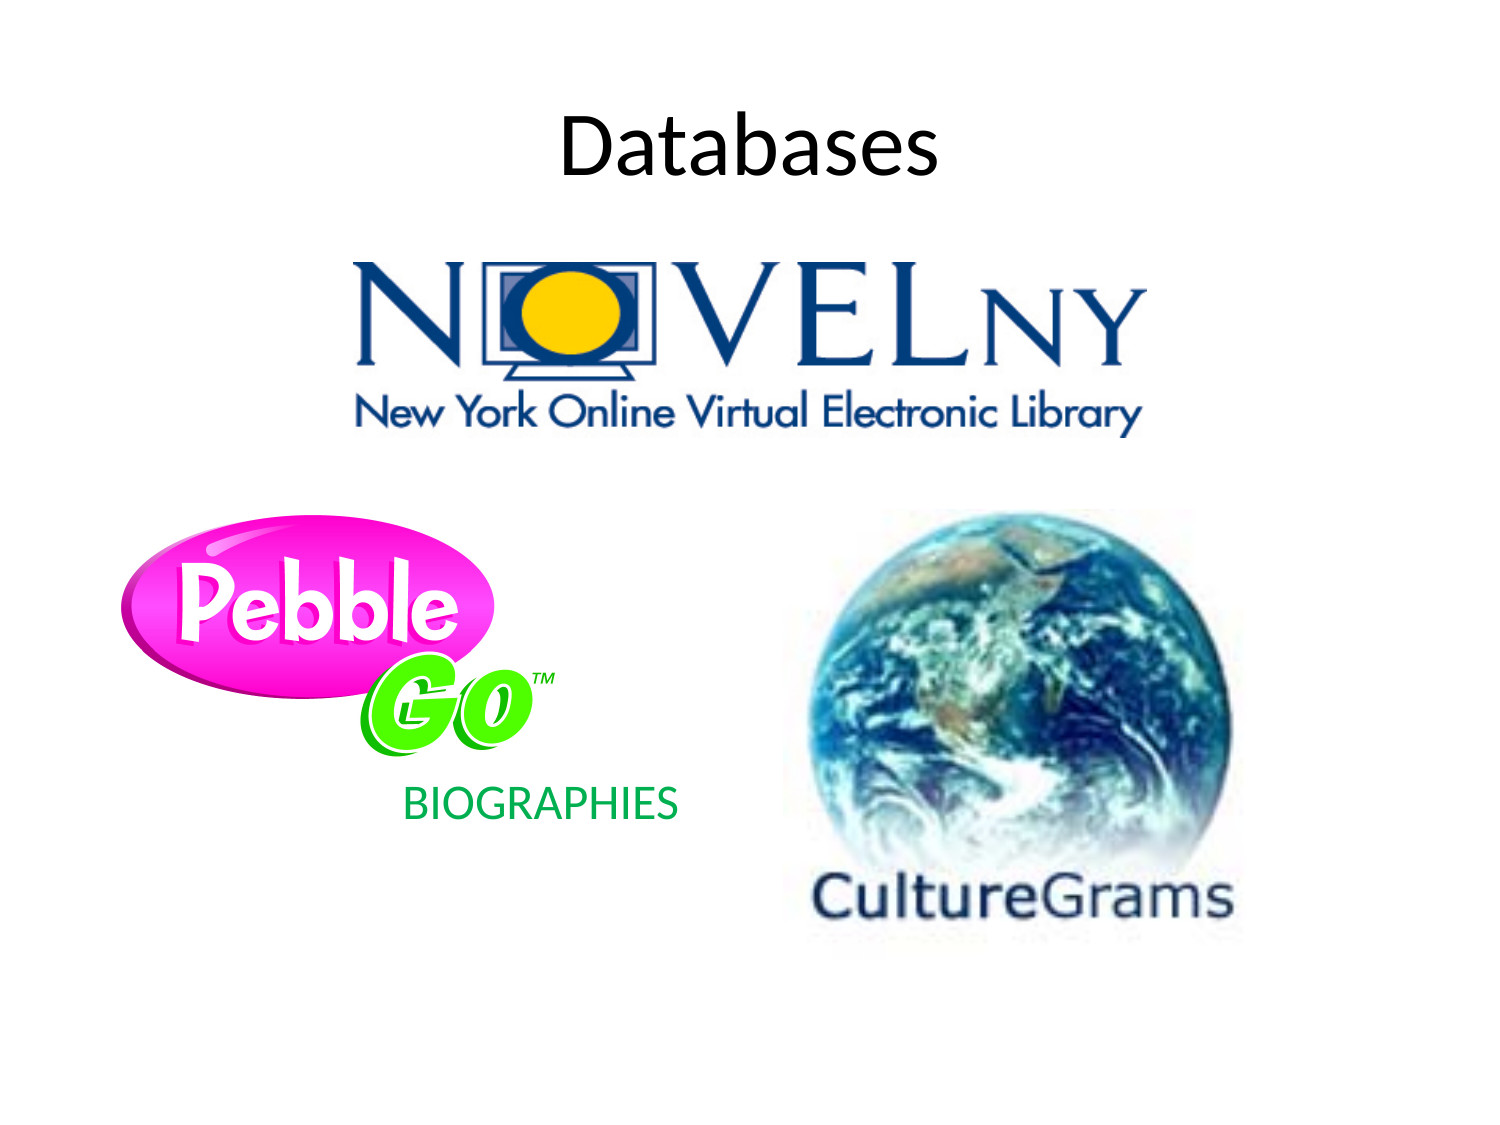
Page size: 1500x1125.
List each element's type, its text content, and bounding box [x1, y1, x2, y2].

picture [783, 509, 1263, 960]
picture [112, 499, 563, 802]
text_box BIOGRAPHIES [387, 762, 778, 838]
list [353, 262, 1147, 438]
title Databases [75, 45, 1425, 233]
